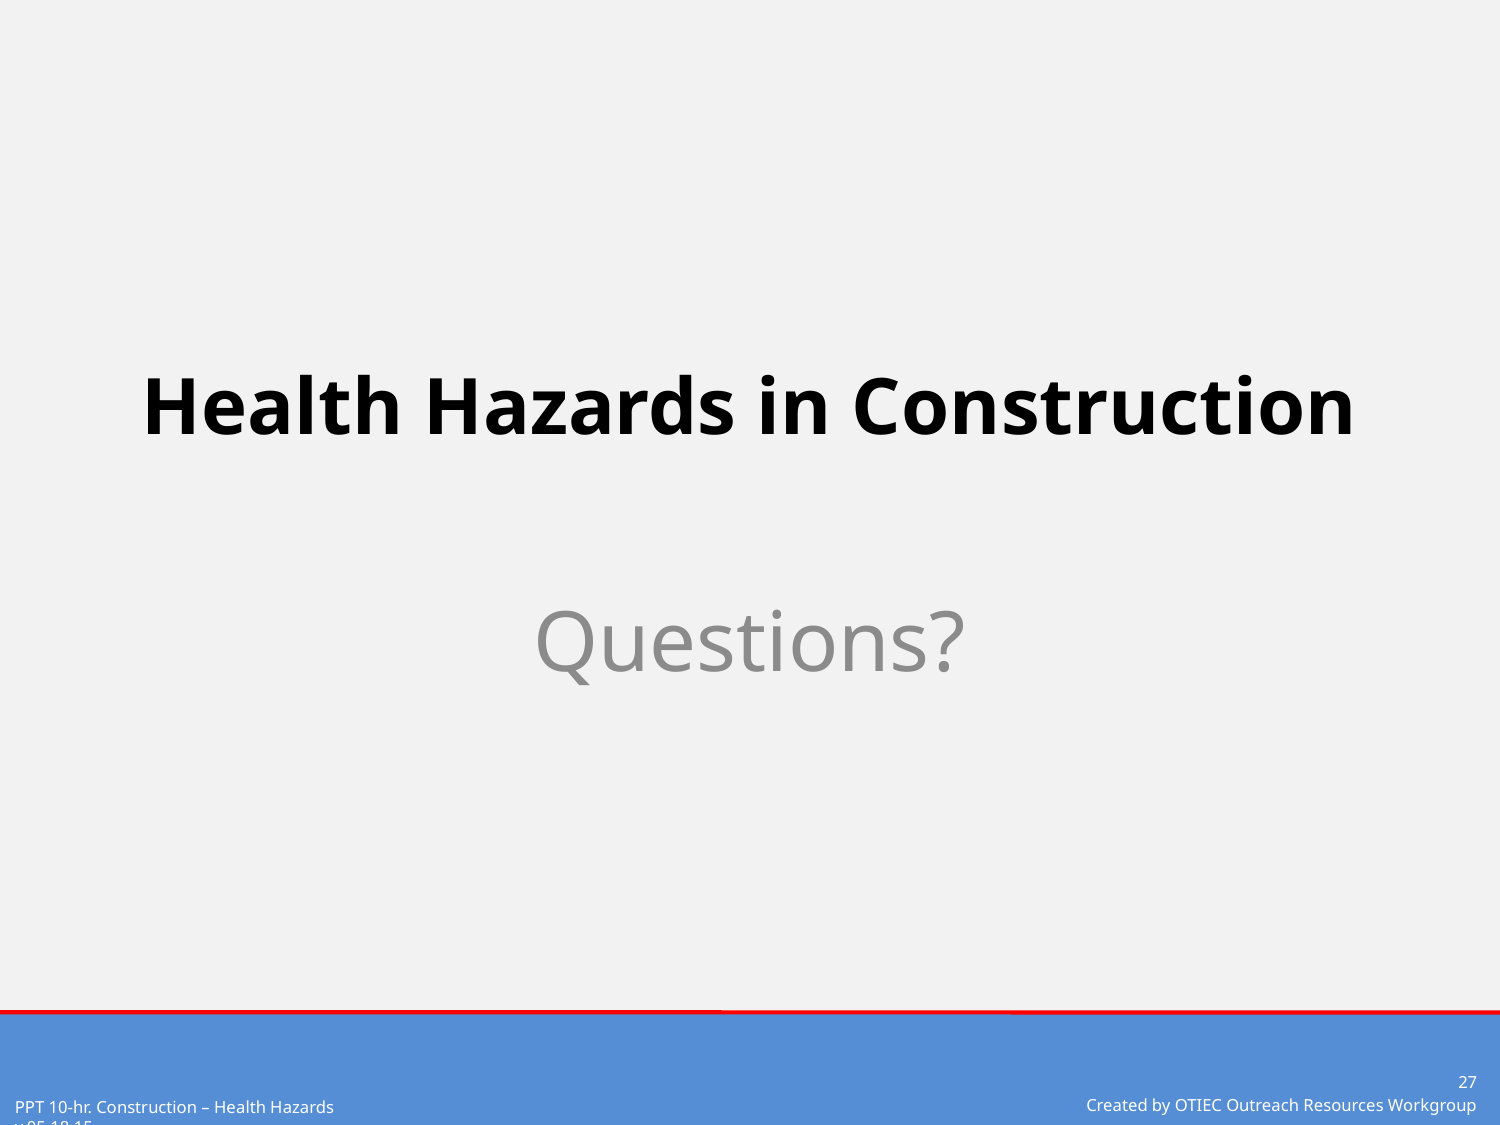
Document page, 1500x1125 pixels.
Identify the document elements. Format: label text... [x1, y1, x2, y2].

subtitle Questions? [225, 580, 1275, 719]
title Health Hazards in Construction [112, 349, 1388, 525]
